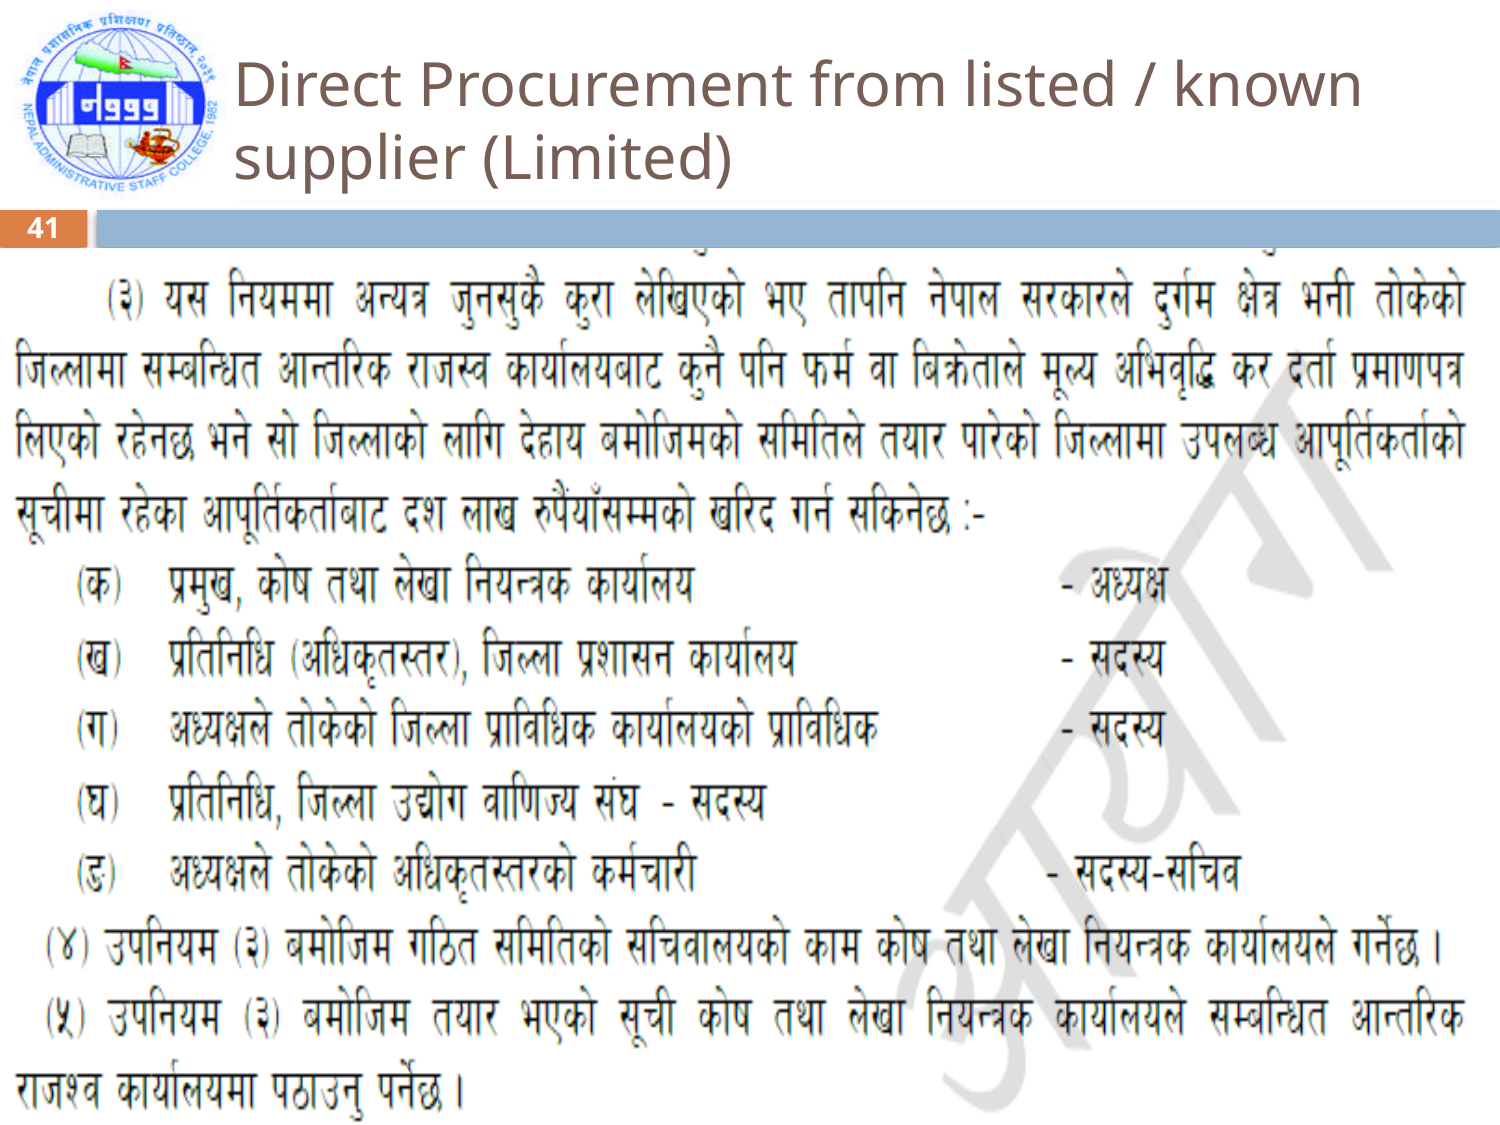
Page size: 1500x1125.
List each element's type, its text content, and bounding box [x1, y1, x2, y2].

slide_number 41 [0, 208, 88, 248]
picture [0, 248, 1500, 1125]
title Direct Procurement from listed / known supplier (Limited) [218, 37, 1471, 200]
picture [1, 0, 236, 208]
